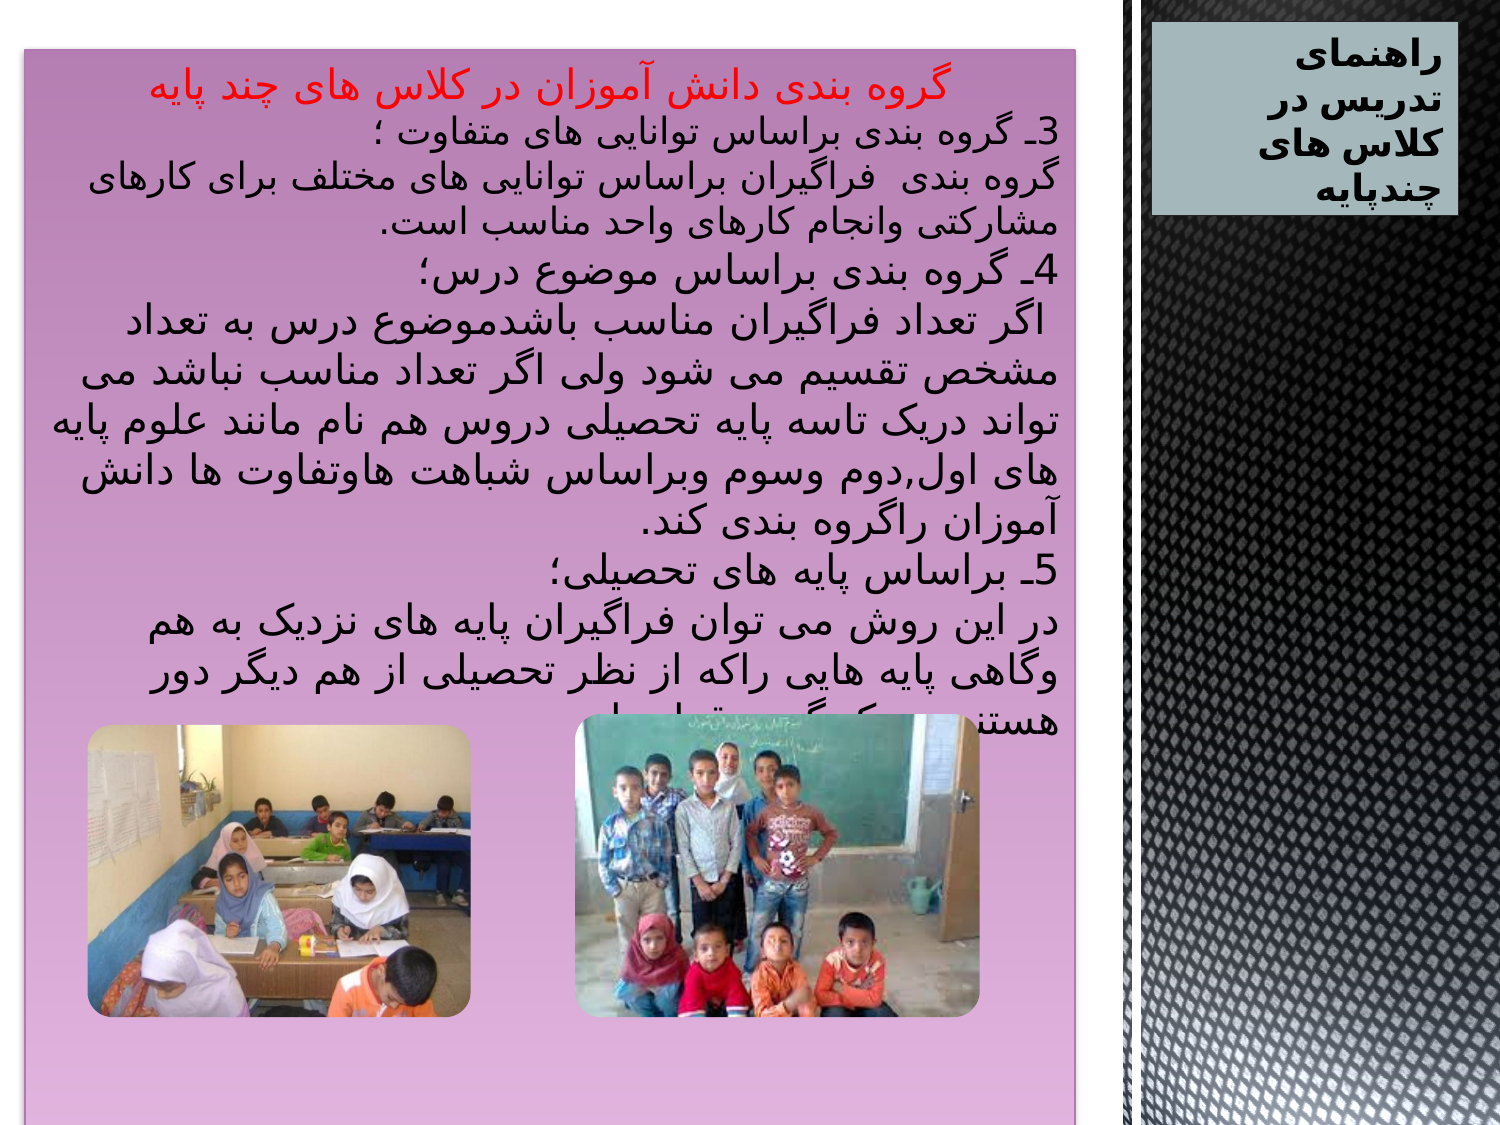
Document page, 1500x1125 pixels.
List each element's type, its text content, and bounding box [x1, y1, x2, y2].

picture [1123, 0, 1500, 1125]
picture [87, 724, 471, 1018]
picture [574, 713, 980, 1018]
text_box راهنمای تدریس در کلاس های چندپایه [1151, 21, 1459, 216]
text_box گروه بندی دانش آموزان در کلاس های چند پایه 3ـ گروه بندی براساس توانایی های متفاوت ؛ گروه بندی فراگیران براساس توانایی های مختلف برای کارهای مشارکتی وانجام کارهای واحد مناسب است. 4ـ گروه بندی براساس موضوع درس؛ اگر تعداد فراگیران مناسب باشدموضوع درس به تعداد مشخص تقسیم می شود ولی اگر تعداد مناسب نباشد می تواند دریک تاسه پایه تحصیلی دروس هم نام مانند علوم پایه های اول,دوم وسوم وبراساس شباهت هاوتفاوت ها دانش آموزان راگروه بندی کند. 5ـ براساس پایه های تحصیلی؛ در این روش می توان فراگیران پایه های نزدیک به هم وگاهی پایه هایی راکه از نظر تحصیلی از هم دیگر دور هستند در یک گروه قرار داد. [24, 49, 1076, 1125]
